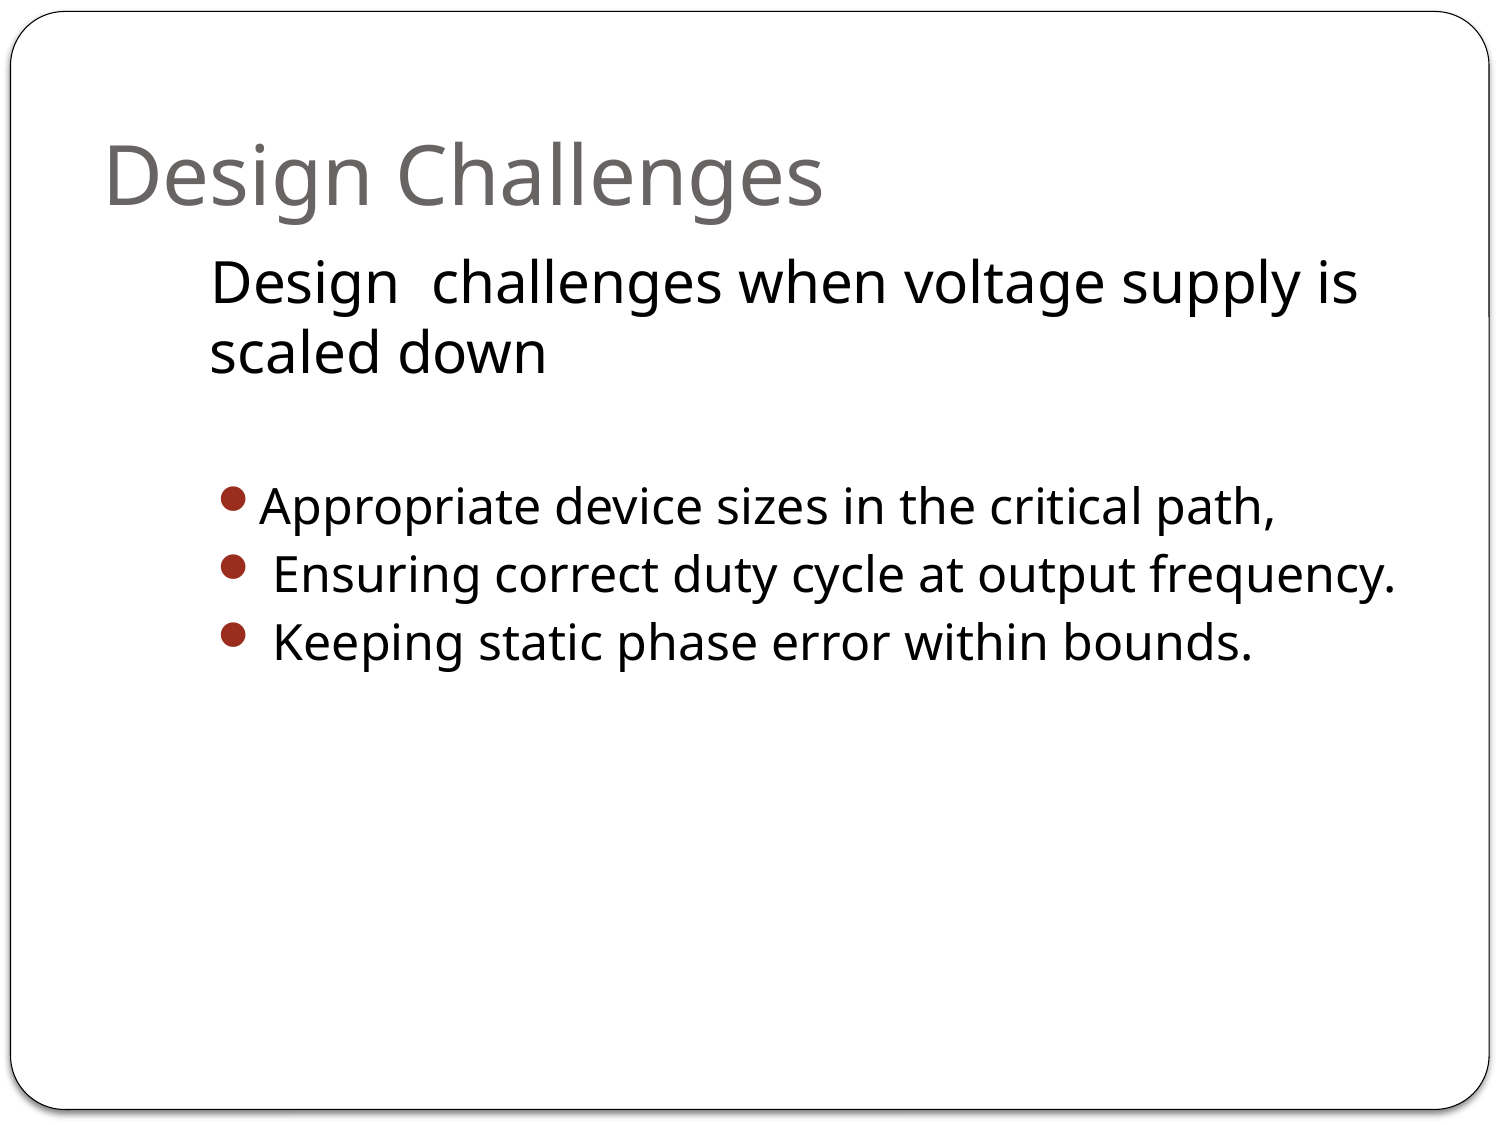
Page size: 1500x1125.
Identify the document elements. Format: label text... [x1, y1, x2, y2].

list Design challenges when voltage supply is scaled down Appropriate device sizes in the critical path, Ensuring correct duty cycle at output frequency. Keeping static phase error within bounds. [150, 237, 1425, 988]
title Design Challenges [87, 50, 1438, 238]
